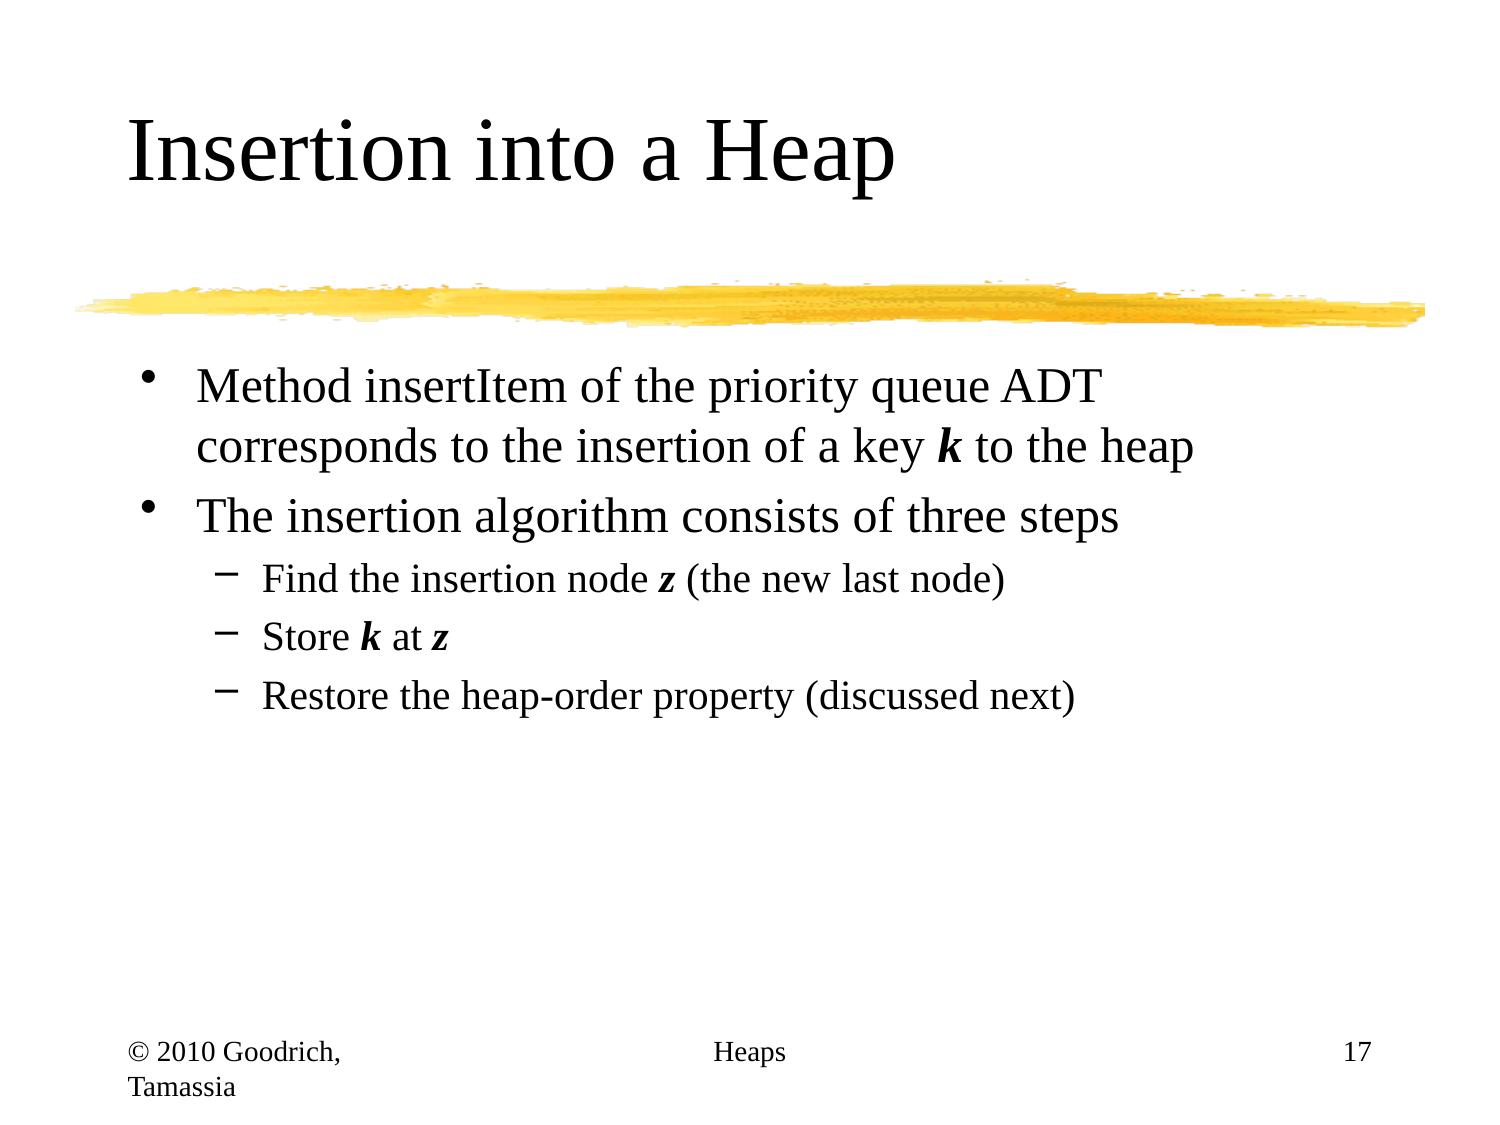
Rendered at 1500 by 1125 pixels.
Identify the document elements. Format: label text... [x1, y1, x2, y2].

picture [75, 274, 124, 338]
footer Heaps [512, 1038, 988, 1101]
picture [1363, 274, 1425, 338]
slide_number 17 [1074, 1024, 1388, 1101]
title Insertion into a Heap [99, 49, 926, 238]
slide_number © 2010 Goodrich, Tamassia [112, 1024, 426, 1101]
list Method insertItem of the priority queue ADT corresponds to the insertion of a key k to the heap The insertion algorithm consists of three steps Find the insertion node z (the new last node) Store k at z Restore the heap-order property (discussed next) [124, 274, 1363, 1038]
